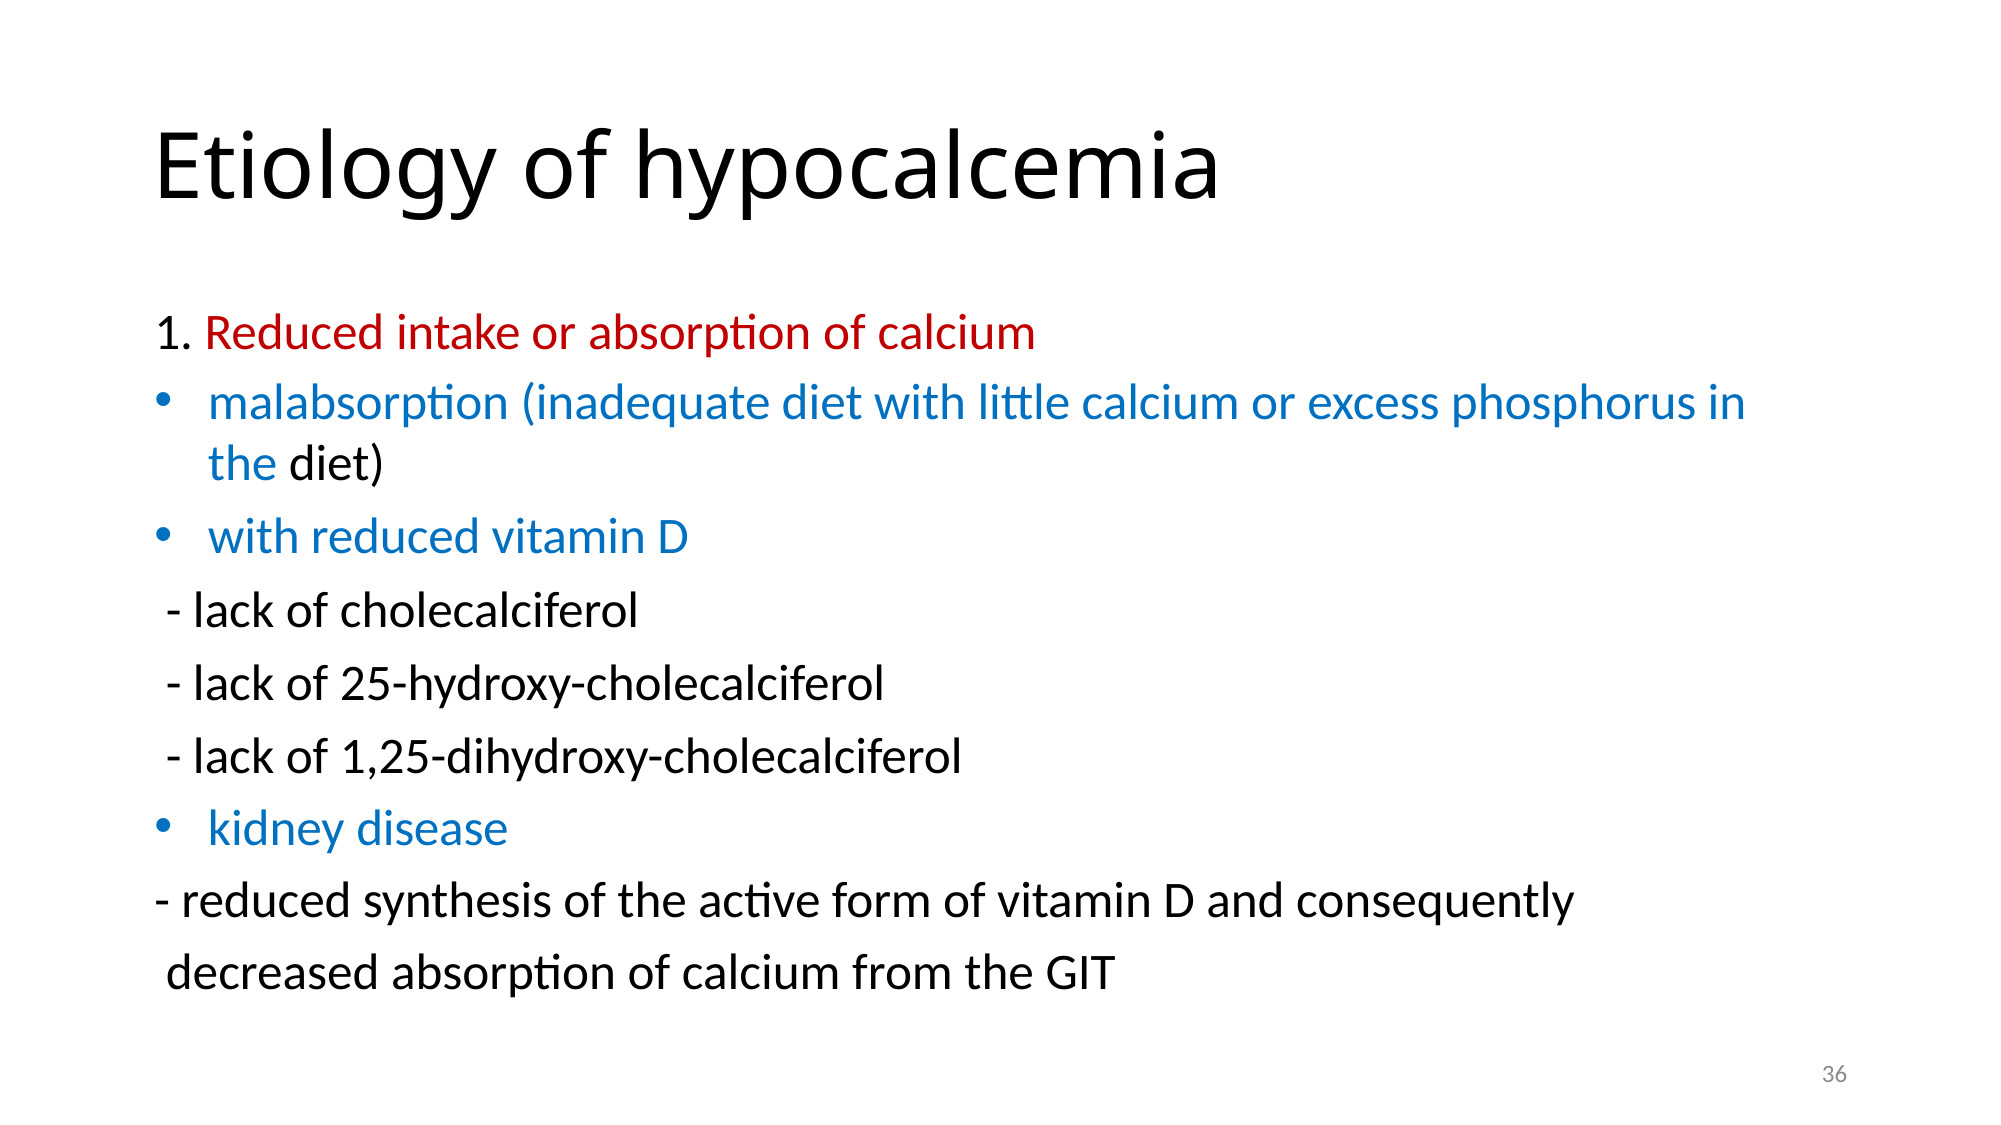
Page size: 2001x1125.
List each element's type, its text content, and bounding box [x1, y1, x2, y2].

list 1. Reduced intake or absorption of calcium malabsorption (inadequate diet with little calcium or excess phosphorus in the diet) with reduced vitamin D - lack of cholecalciferol - lack of 25-hydroxy-cholecalciferol - lack of 1,25-dihydroxy-cholecalciferol kidney disease - reduced synthesis of the active form of vitamin D and consequently decreased absorption of calcium from the GIT [137, 299, 1863, 1014]
slide_number 36 [1412, 1042, 1863, 1103]
title Etiology of hypocalcemia [137, 59, 1863, 278]
